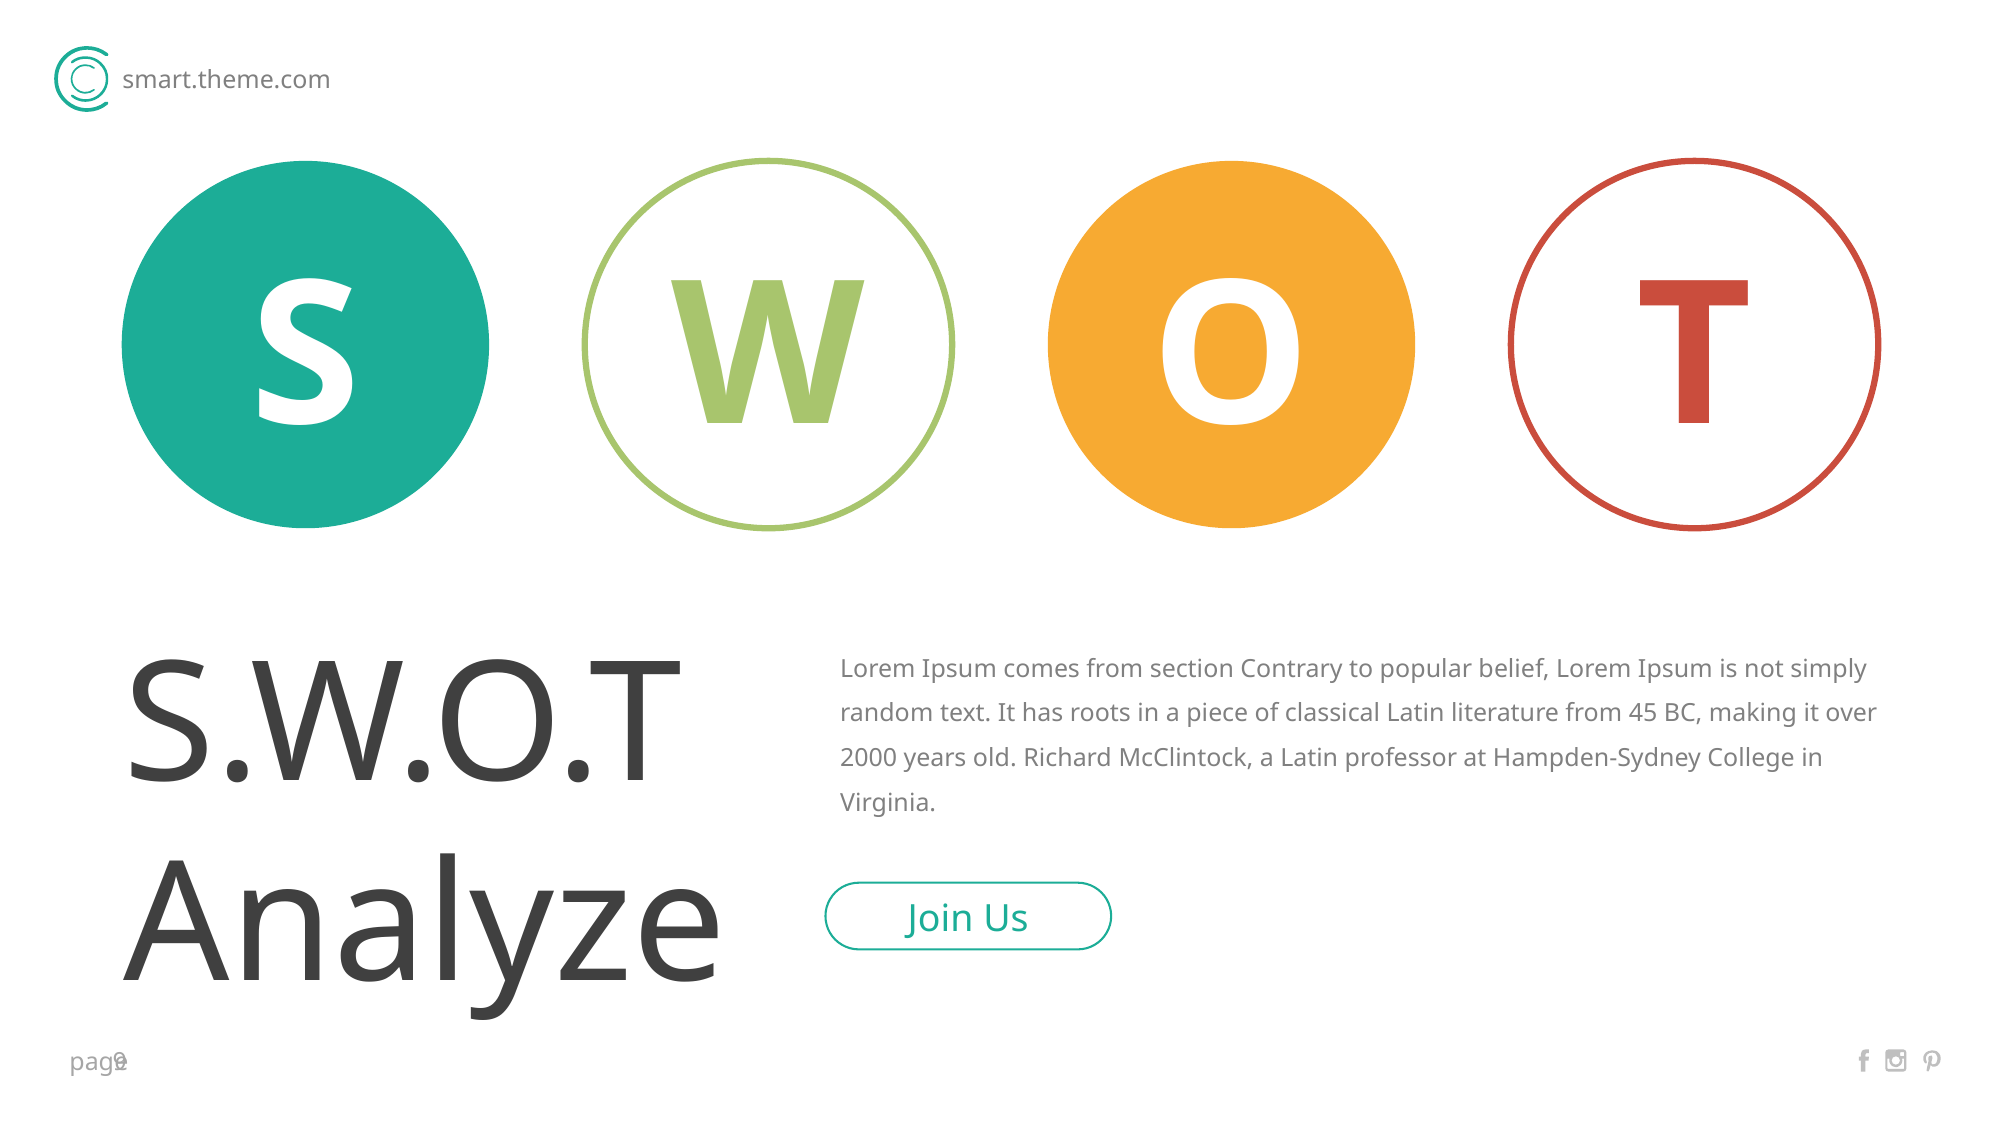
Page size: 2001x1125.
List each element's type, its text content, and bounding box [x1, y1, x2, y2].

text_box [1046, 159, 1417, 530]
text_box [120, 159, 491, 530]
text_box O [1137, 215, 1326, 471]
text_box S [235, 215, 376, 471]
text_box S.W.O.T Analyze [108, 606, 742, 1021]
text_box W [656, 215, 881, 471]
text_box Lorem Ipsum comes from section Contrary to popular belief, Lorem Ipsum is not simply random text. It has roots in a piece of classical Latin literature from 45 BC, making it over 2000 years old. Richard McClintock, a Latin professor at Hampden-Sydney College in Virginia. [825, 629, 1903, 824]
text_box Join Us [824, 881, 1113, 951]
text_box [583, 159, 954, 530]
text_box [1509, 159, 1880, 530]
text_box T [1621, 215, 1768, 471]
